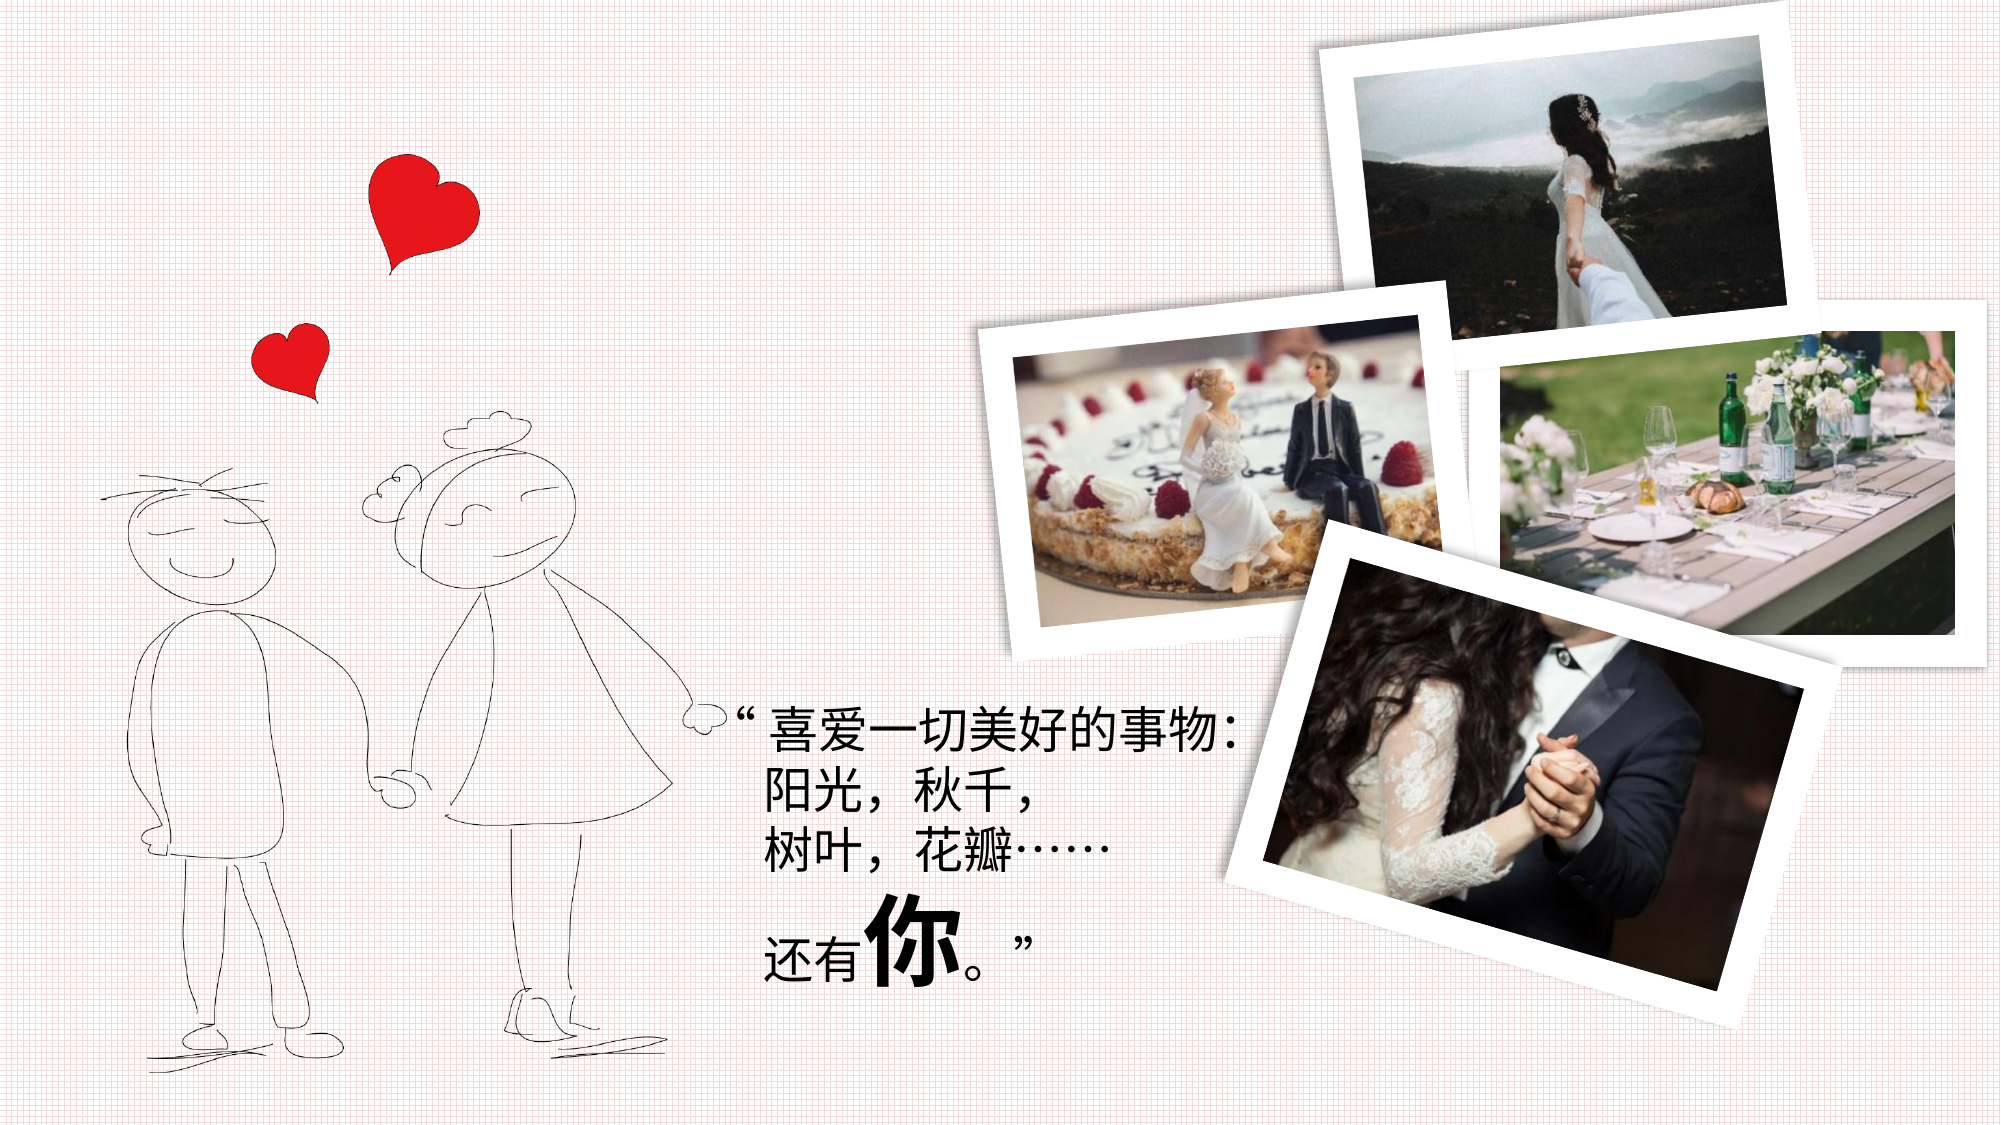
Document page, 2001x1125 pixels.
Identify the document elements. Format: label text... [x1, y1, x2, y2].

picture [1013, 36, 1956, 991]
picture [100, 154, 727, 1073]
text_box “喜爱一切美好的事物： 阳光，秋千， 树叶，花瓣…… 还有你。” [727, 691, 1309, 1007]
